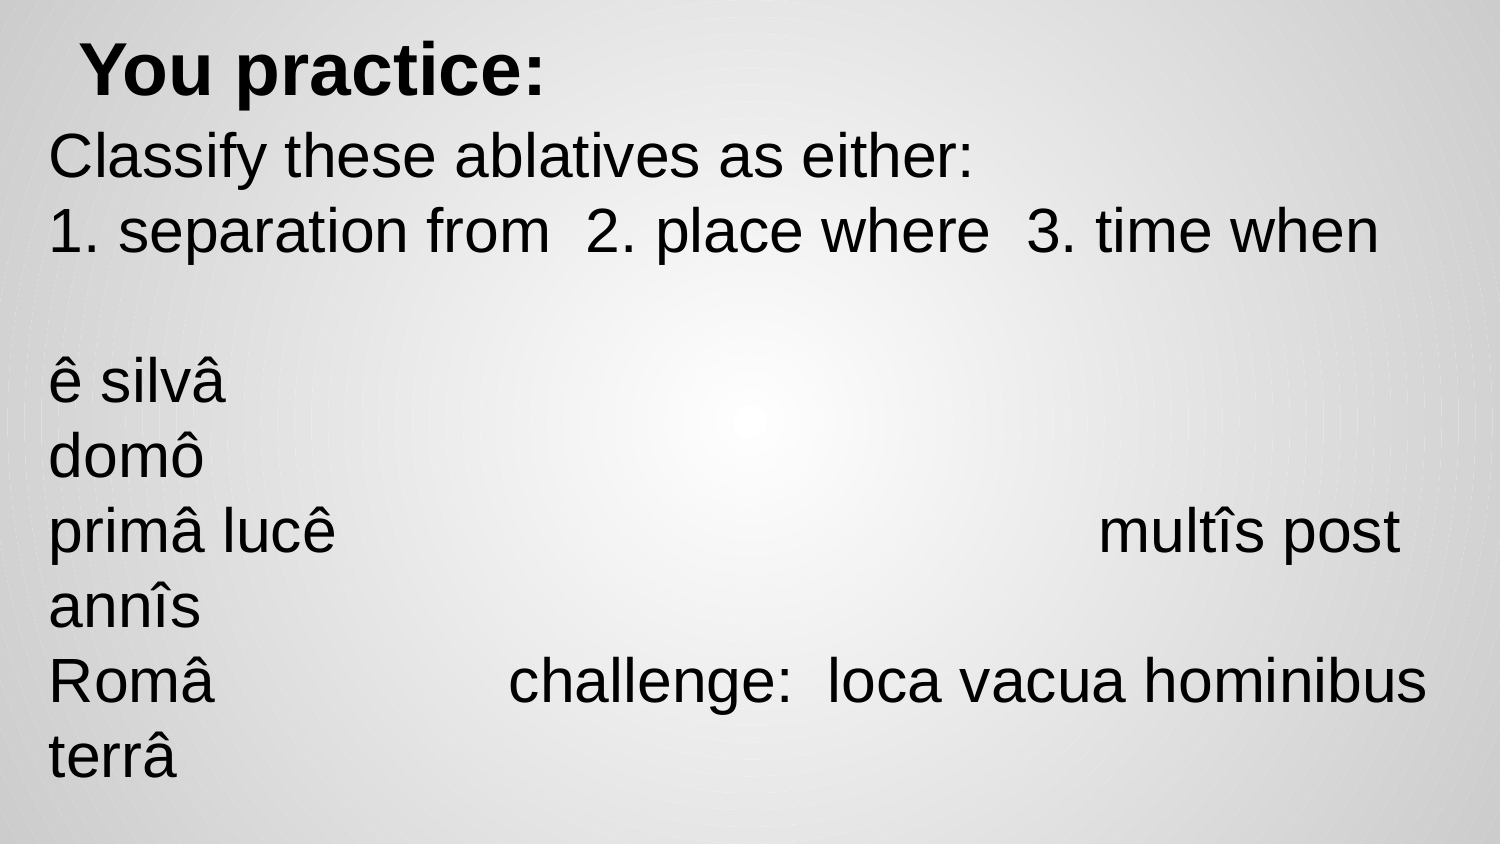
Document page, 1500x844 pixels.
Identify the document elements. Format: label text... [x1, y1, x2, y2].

list Classify these ablatives as either: 1. separation from 2. place where 3. time when ê silvâ domô primâ lucê multîs post annîs Româ challenge: loca vacua hominibus terrâ [33, 100, 1479, 808]
title You practice: [63, 0, 1414, 100]
